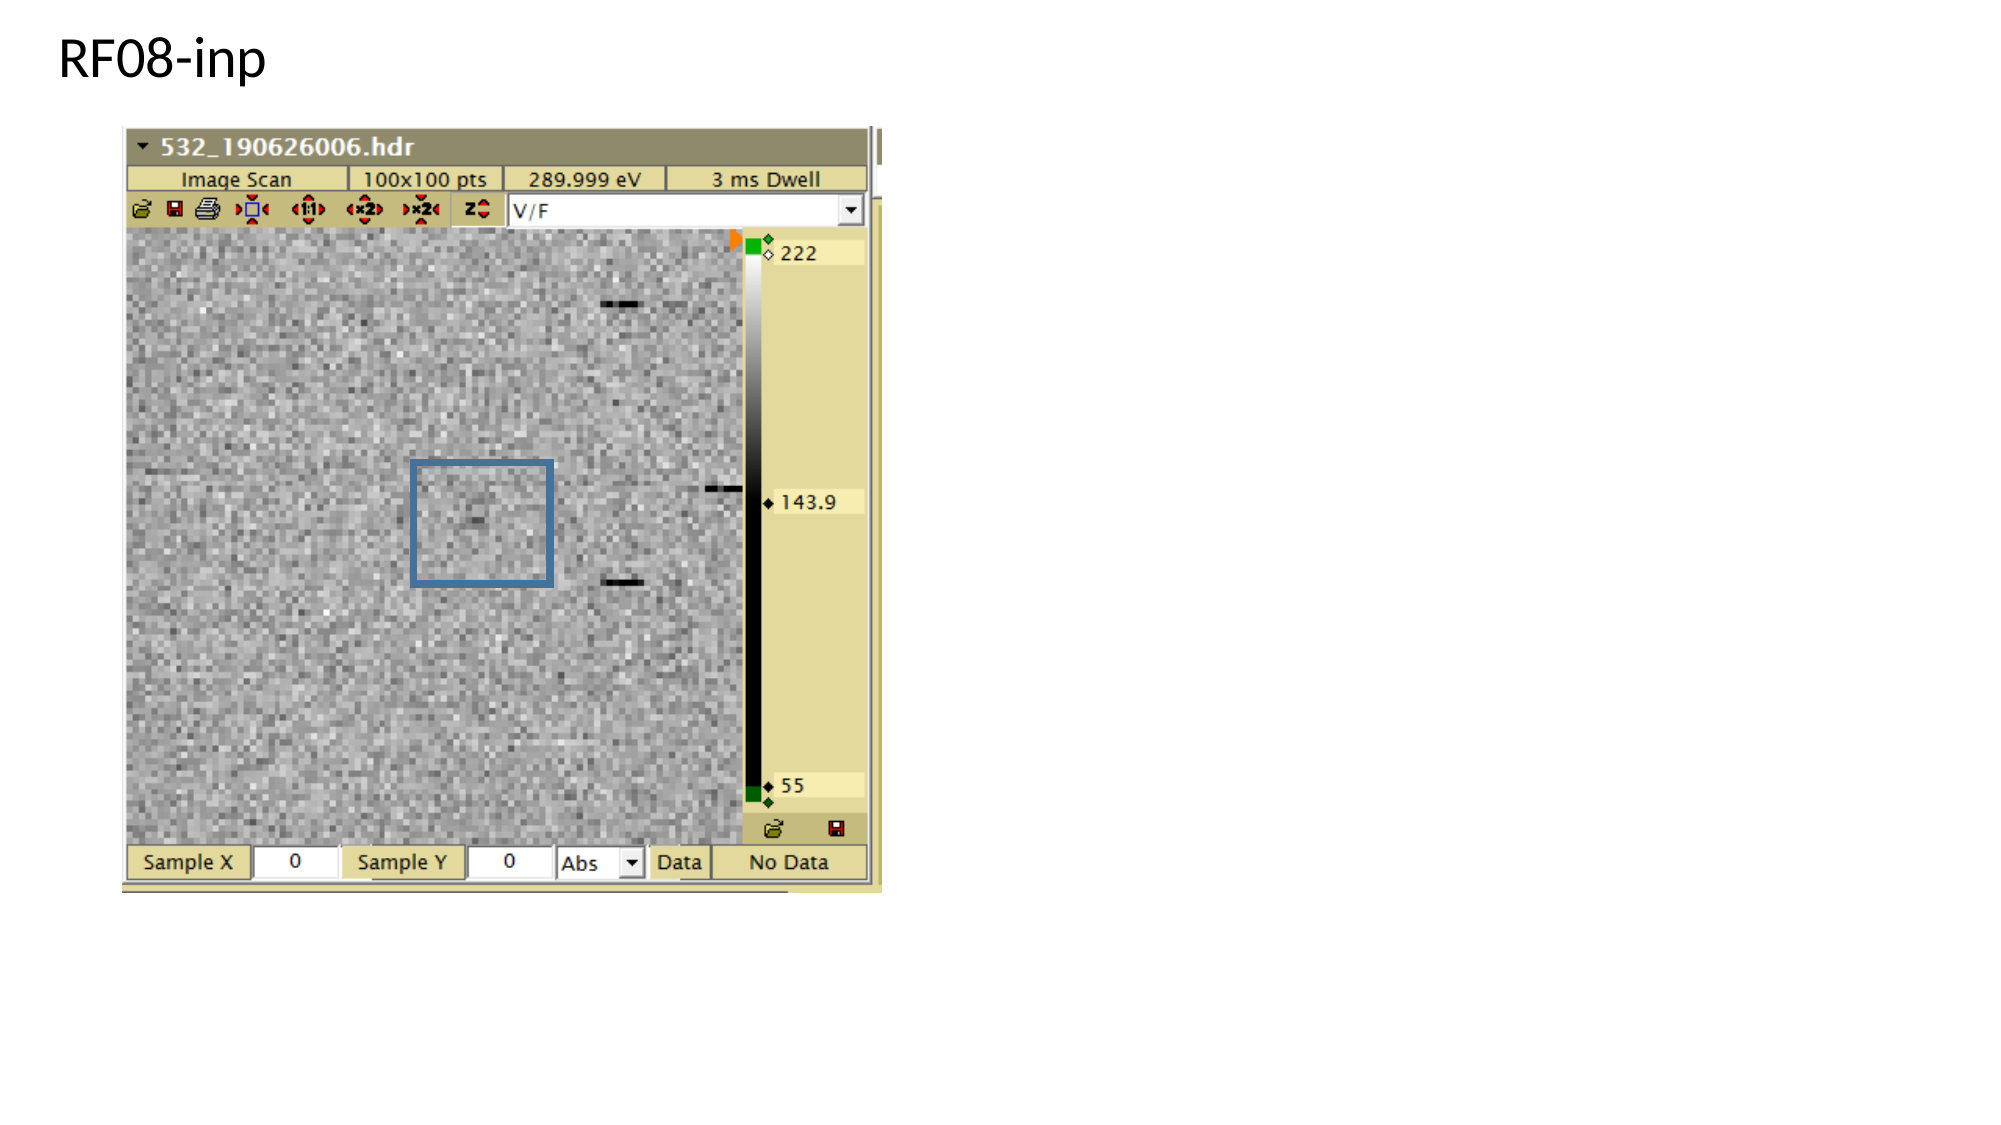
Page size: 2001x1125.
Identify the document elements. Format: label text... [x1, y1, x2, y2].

picture [122, 126, 882, 893]
text_box RF08-inp [43, 19, 310, 128]
